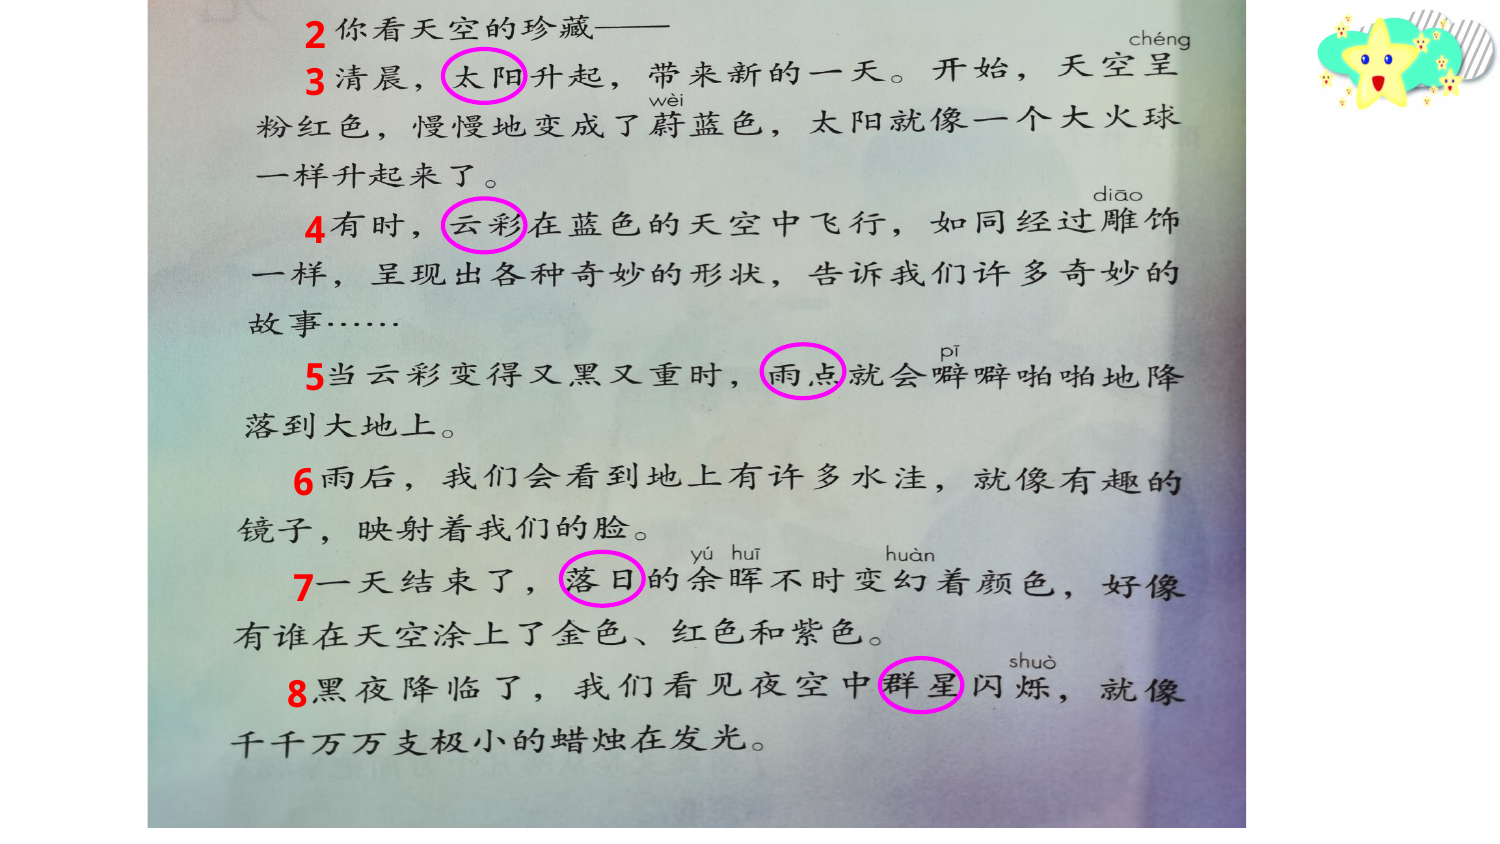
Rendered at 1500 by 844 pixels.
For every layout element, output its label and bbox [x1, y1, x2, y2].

picture [1316, 1, 1500, 116]
picture [147, 0, 1247, 828]
